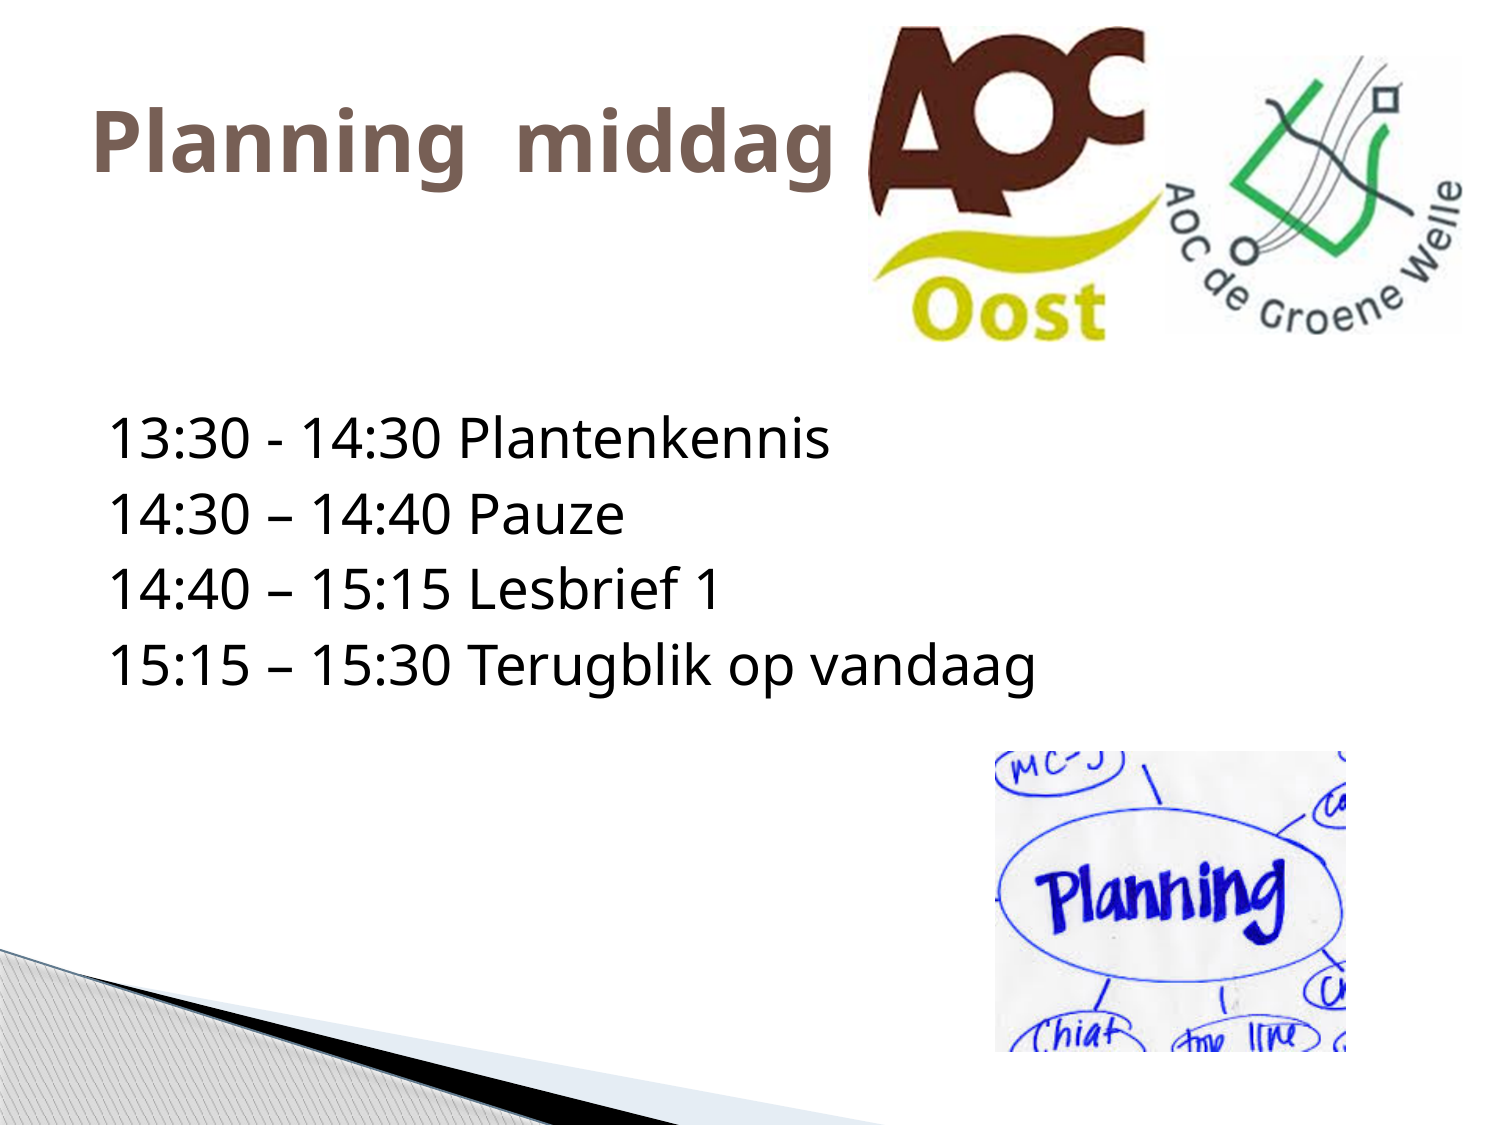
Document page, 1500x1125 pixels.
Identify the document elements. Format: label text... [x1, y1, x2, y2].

picture [867, 26, 1473, 365]
list 13:30 - 14:30 Plantenkennis 14:30 – 14:40 Pauze 14:40 – 15:15 Lesbrief 1 15:15 – 15:30 Terugblik op vandaag [75, 243, 1425, 986]
picture [994, 751, 1346, 1052]
title Planning middag [75, 45, 862, 233]
